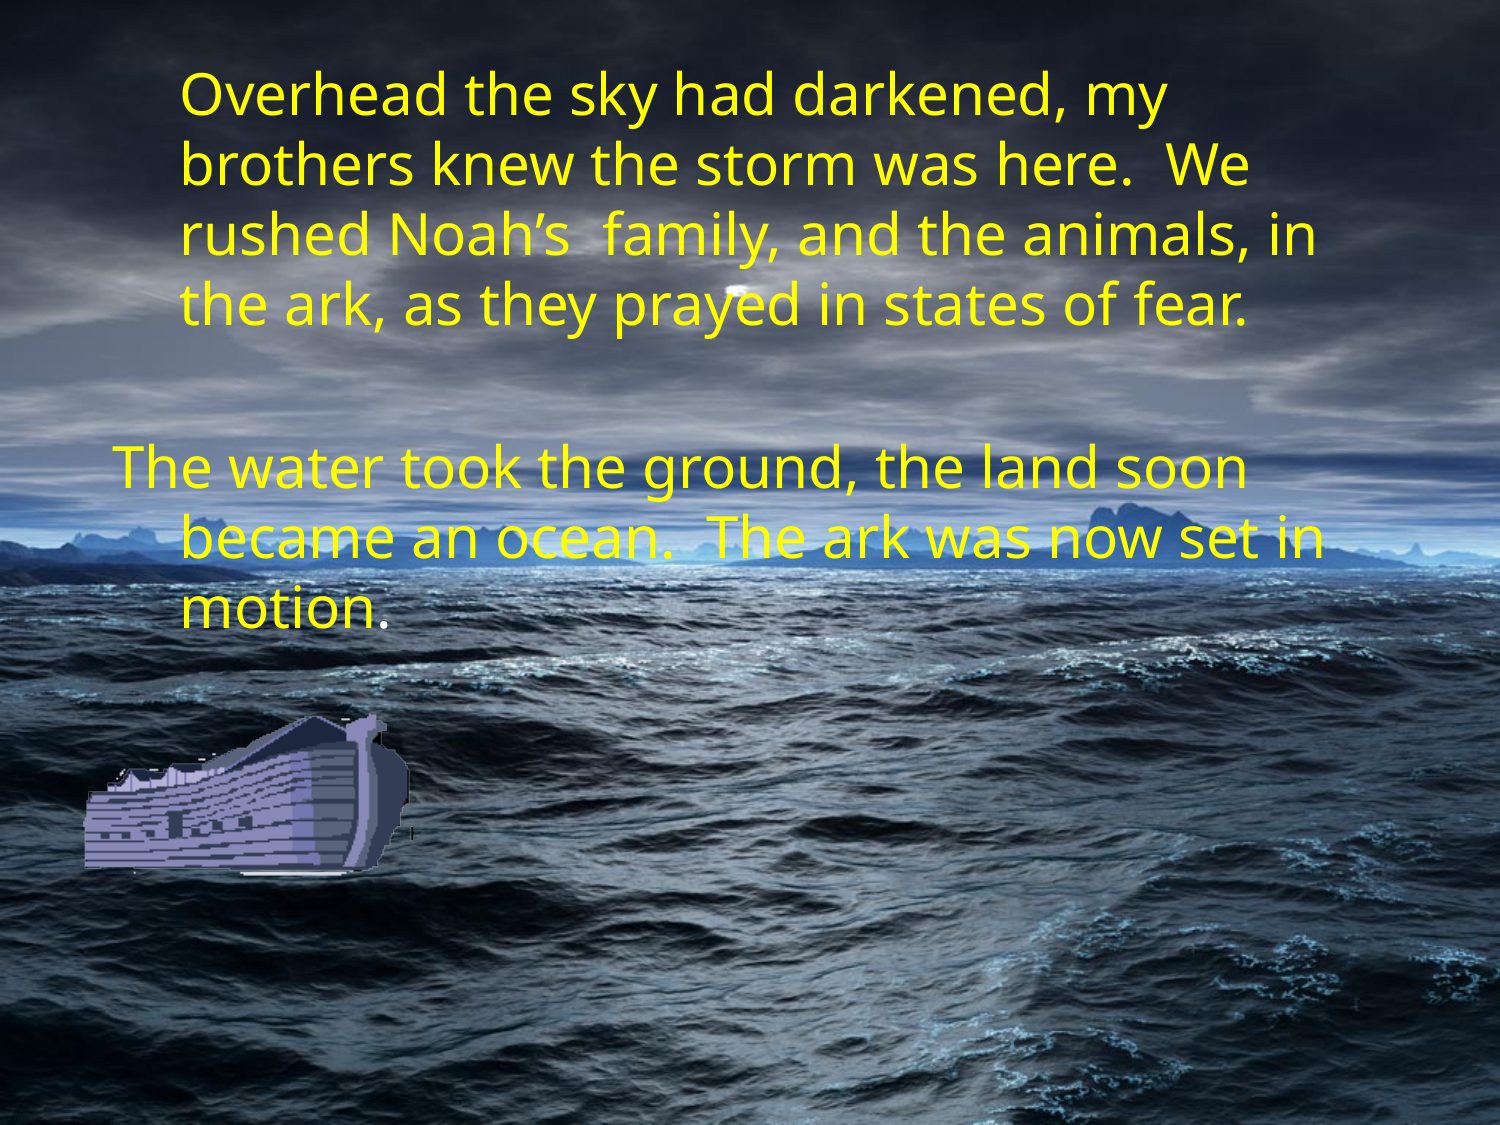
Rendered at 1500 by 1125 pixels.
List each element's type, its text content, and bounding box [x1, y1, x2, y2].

picture [0, 0, 1500, 1125]
list Overhead the sky had darkened, my brothers knew the storm was here. We rushed Noah’s family, and the animals, in the ark, as they prayed in states of fear. The water took the ground, the land soon became an ocean. The ark was now set in motion. [75, 50, 1425, 1038]
